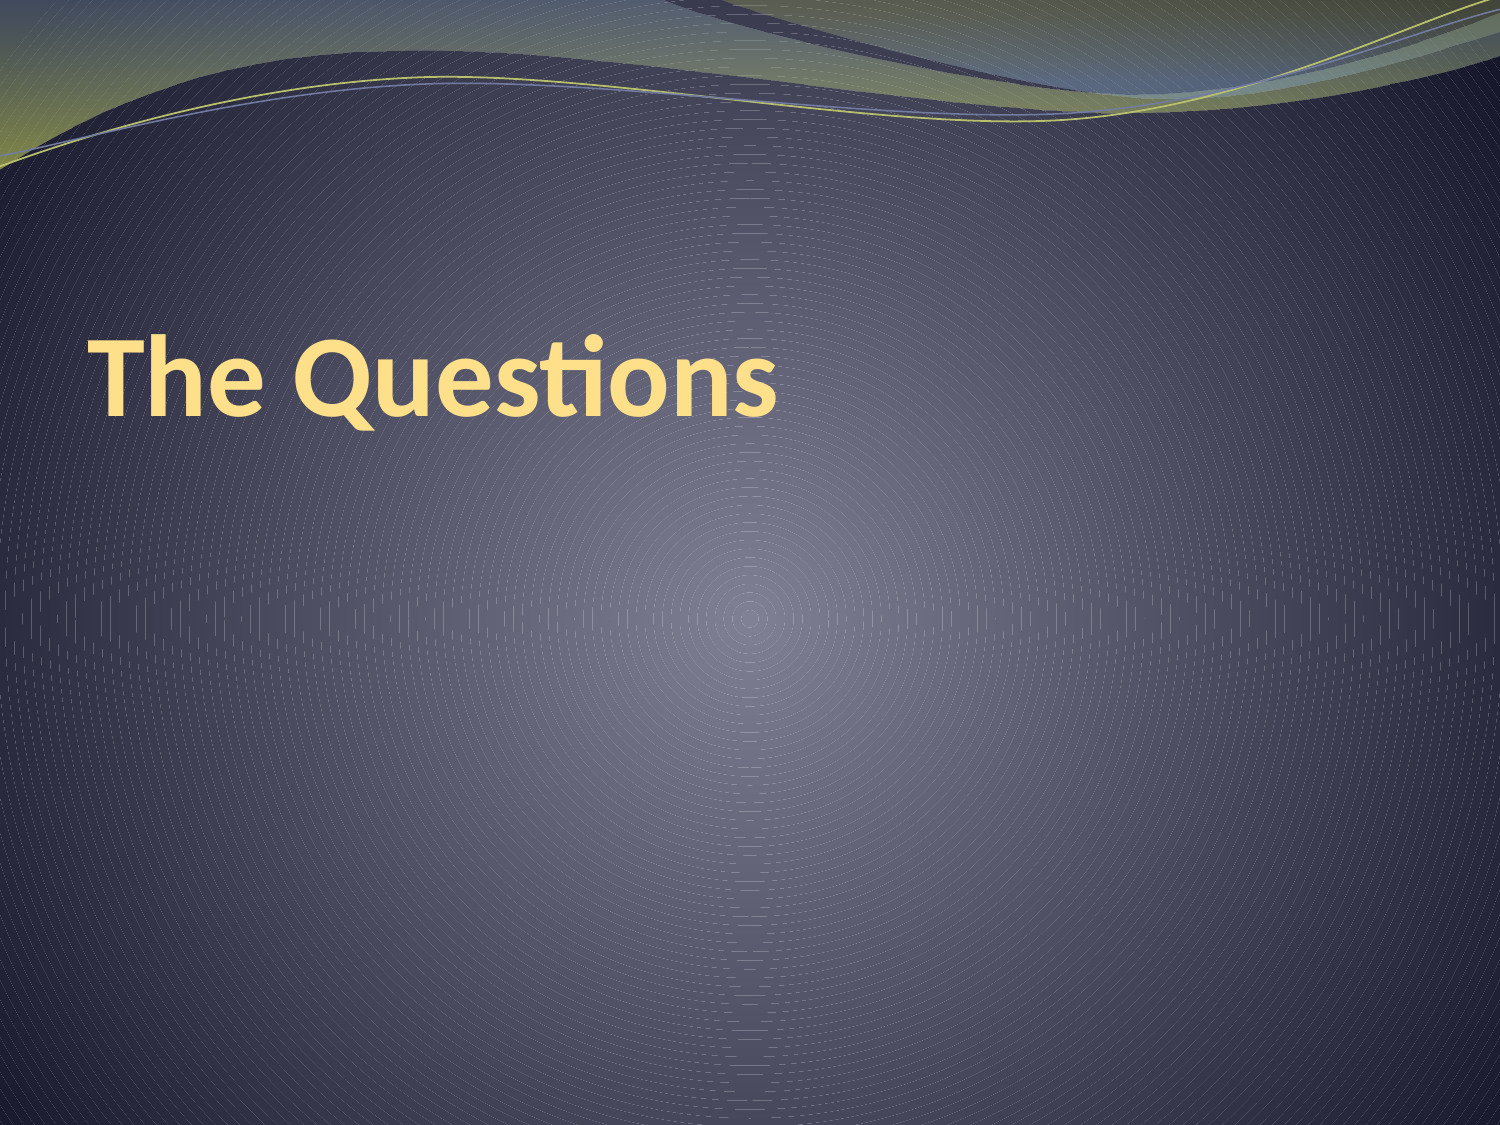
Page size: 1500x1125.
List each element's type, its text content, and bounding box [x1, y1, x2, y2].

title The Questions [86, 216, 1362, 440]
